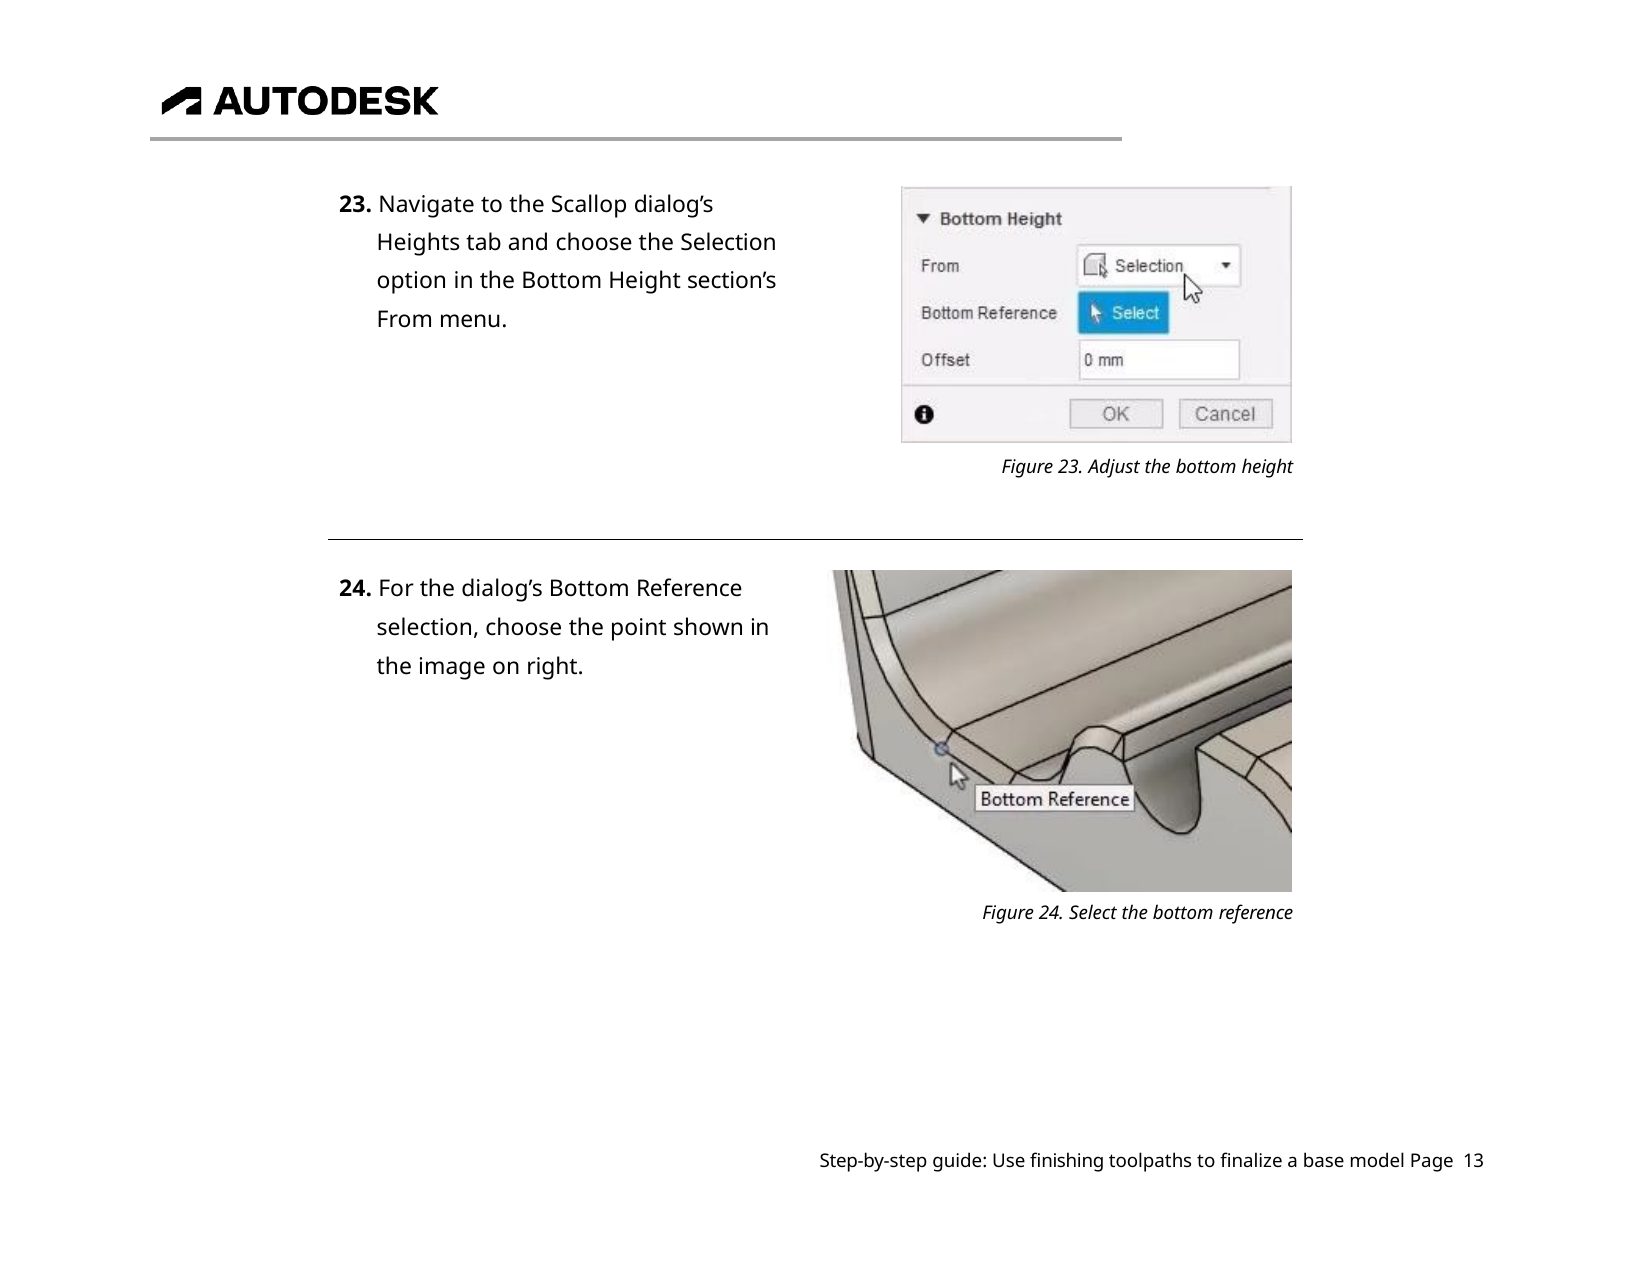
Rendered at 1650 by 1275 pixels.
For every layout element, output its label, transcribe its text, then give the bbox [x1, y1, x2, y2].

slide_number Step-by-step guide: Use finishing toolpaths to finalize a base model Page 10 [817, 1145, 1509, 1275]
table_header 23. Navigate to the Scallop dialog’s Heights tab and choose the Selection option in the Bottom Height section’s From menu. [328, 187, 804, 539]
picture [161, 86, 439, 115]
picture [825, 569, 1292, 893]
picture [900, 186, 1292, 443]
table_cell 24. For the dialog’s Bottom Reference selection, choose the point shown in the image on right. [328, 540, 804, 938]
table_cell Figure 24. Select the bottom reference [804, 540, 1303, 938]
table_header Figure 23. Adjust the bottom height [804, 187, 1303, 539]
